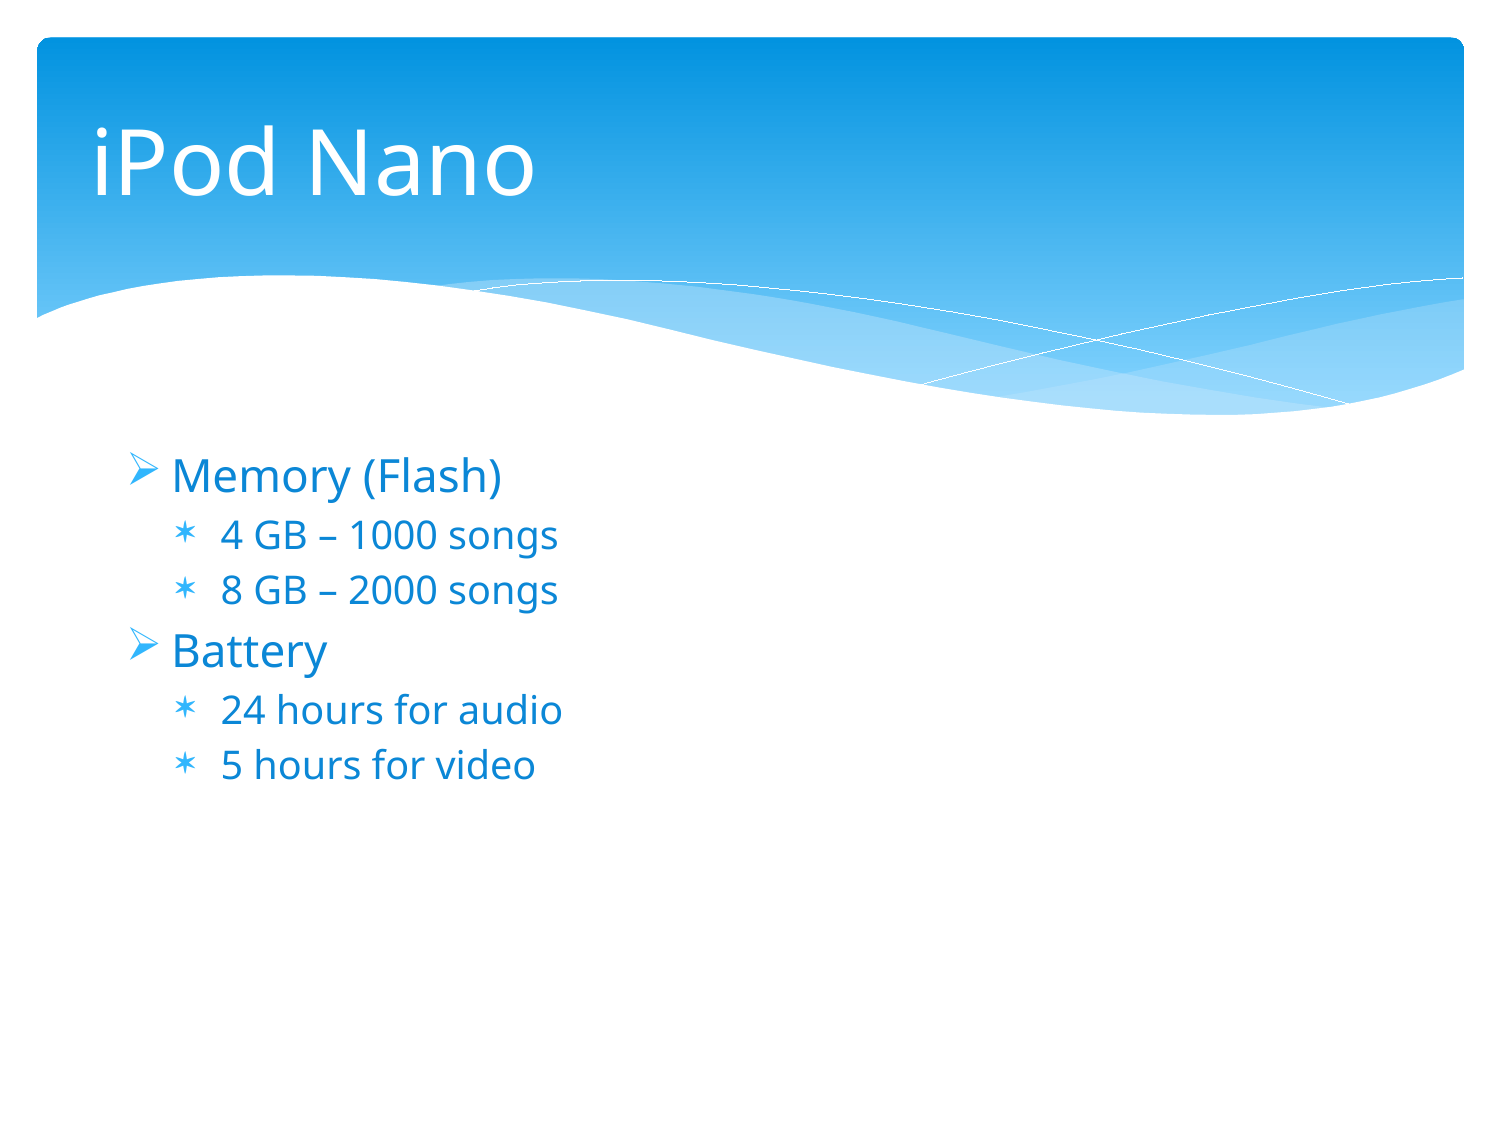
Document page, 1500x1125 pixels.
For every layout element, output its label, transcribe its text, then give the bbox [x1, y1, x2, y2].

list Memory (Flash) 4 GB – 1000 songs 8 GB – 2000 songs Battery 24 hours for audio 5 hours for video [111, 439, 738, 1005]
title iPod Nano [75, 55, 1425, 261]
